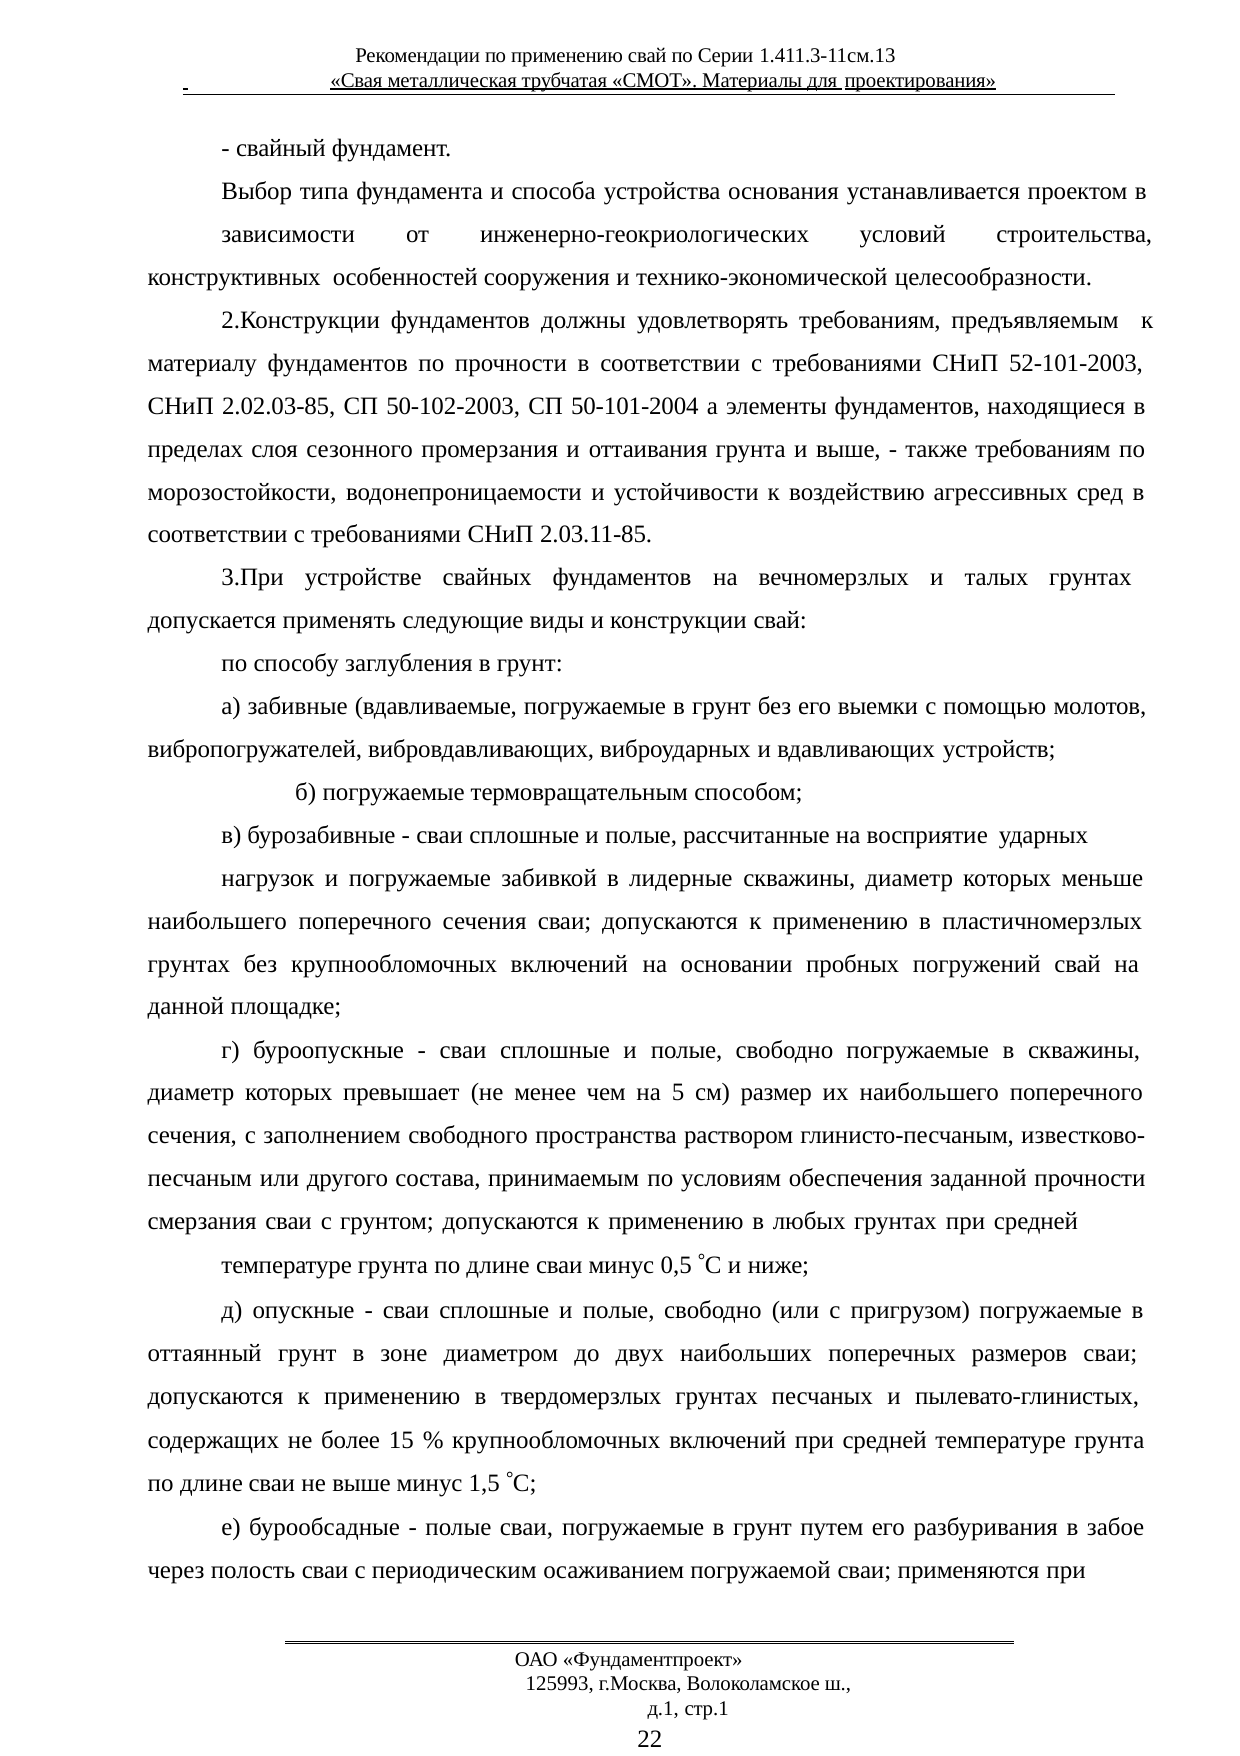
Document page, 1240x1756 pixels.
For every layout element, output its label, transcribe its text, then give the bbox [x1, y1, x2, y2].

slide_number ОАО «Фундаментпроект» 125993, г.Москва, Волоколамское ш., д.1, стр.1 22 [437, 1646, 862, 1756]
text_box Рекомендации по применению свай по Серии 1.411.3-11см.13 «Свая металлическая трубчатая «СМОТ». Материалы для проектирования» - свайный фундамент. Выбор типа фундамента и способа устройства основания устанавливается проектом в зависимости от инженерно-геокриологических условий строительства, конструктивных особенностей сооружения и технико-экономической целесообразности. Конструкции фундаментов должны удовлетворять требованиям, предъявляемым к материалу фундаментов по прочности в соответствии с требованиями СНиП 52-101-2003, СНиП 2.02.03-85, СП 50-102-2003, СП 50-101-2004 а элементы фундаментов, находящиеся в пределах слоя сезонного промерзания и оттаивания грунта и выше, - также требованиям по морозостойкости, водонепроницаемости и устойчивости к воздействию агрессивных сред в соответствии с требованиями СНиП 2.03.11-85. При устройстве свайных фундаментов на вечномерзлых и талых грунтах допускается применять следующие виды и конструкции свай: по способу заглубления в грунт: а) забивные (вдавливаемые, погружаемые в грунт без его выемки с помощью молотов, вибропогружателей, вибровдавливающих, виброударных и вдавливающих устройств; б) погружаемые термовращательным способом; в) бурозабивные - сваи сплошные и полые, рассчитанные на восприятие ударных нагрузок и погружаемые забивкой в лидерные скважины, диаметр которых меньше наибольшего поперечного сечения сваи; допускаются к применению в пластичномерзлых грунтах без крупнообломочных включений на основании пробных погружений свай на данной площадке; г) буроопускные - сваи сплошные и полые, свободно погружаемые в скважины, диаметр которых превышает (не менее чем на 5 см) размер их наибольшего поперечного сечения, с заполнением свободного пространства раствором глинисто-песчаным, известково- песчаным или другого состава, принимаемым по условиям обеспечения заданной прочности смерзания сваи с грунтом; допускаются к применению в любых грунтах при средней температуре грунта по длине сваи минус 0,5 С и ниже; д) опускные - сваи сплошные и полые, свободно (или с пригрузом) погружаемые в оттаянный грунт в зоне диаметром до двух наибольших поперечных размеров сваи; допускаются к применению в твердомерзлых грунтах песчаных и пылевато-глинистых, содержащих не более 15 % крупнообломочных включений при средней температуре грунта по длине сваи не выше минус 1,5 С; е) бурообсадные - полые сваи, погружаемые в грунт путем его разбуривания в забое через полость сваи с периодическим осаживанием погружаемой сваи; применяются при [145, 40, 1155, 1584]
